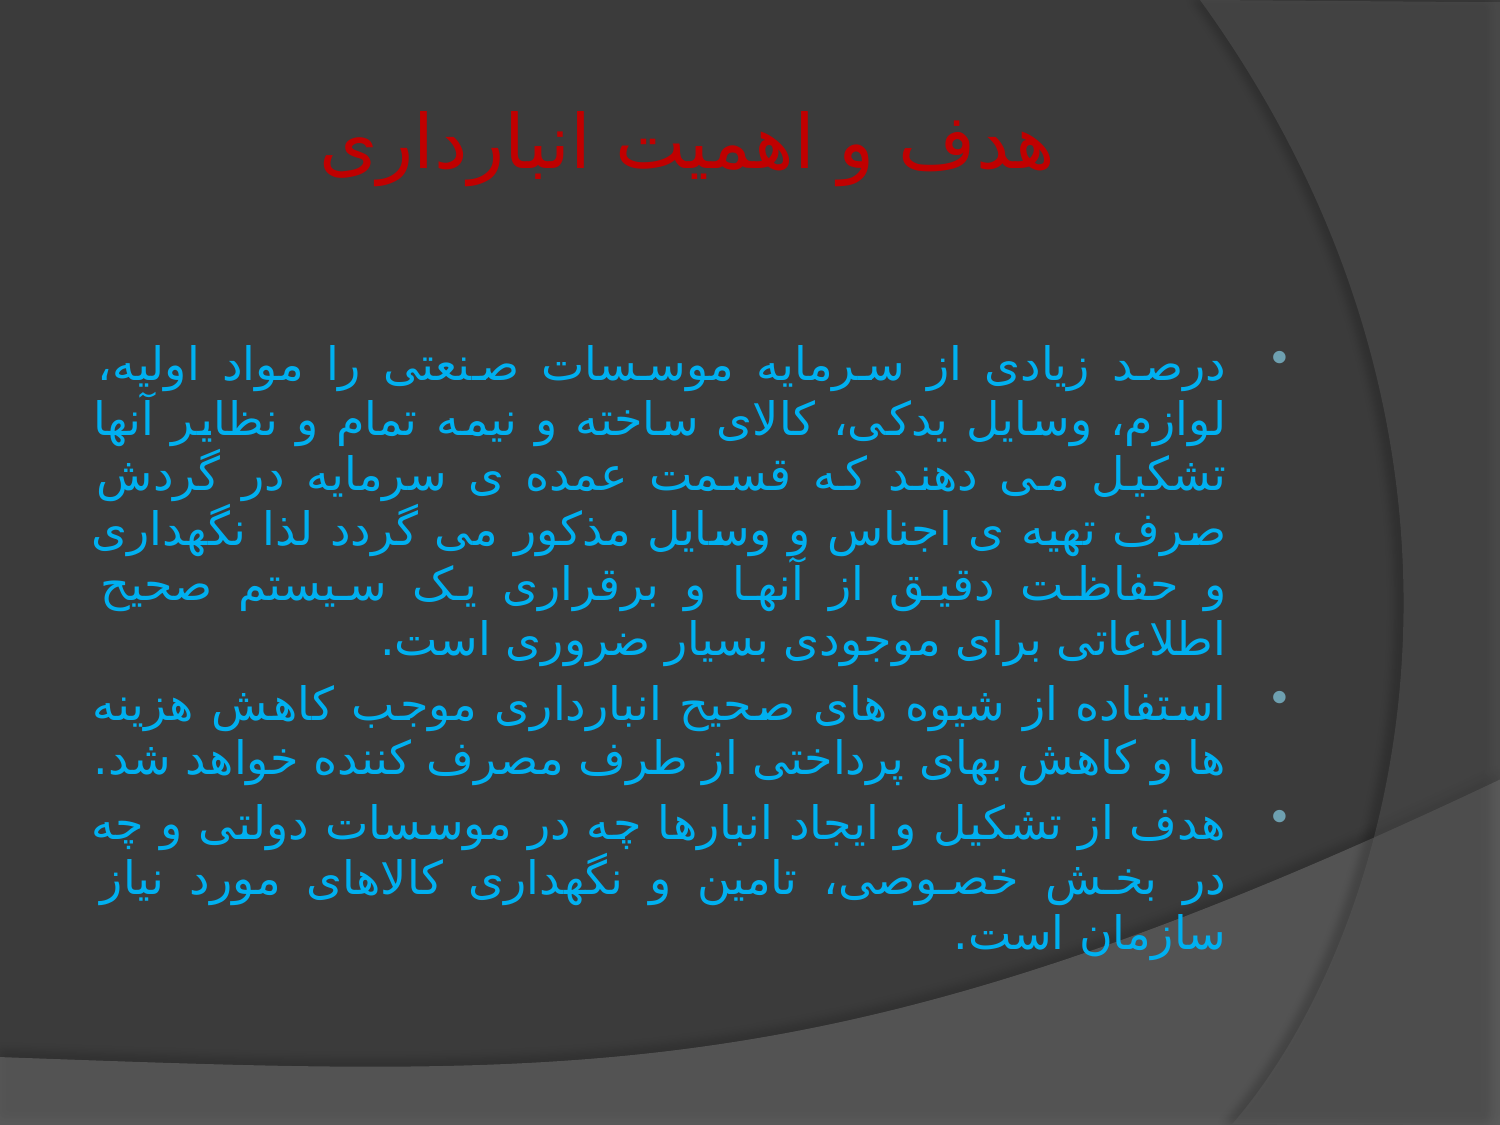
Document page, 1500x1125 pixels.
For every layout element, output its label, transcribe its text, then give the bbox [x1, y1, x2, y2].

list درصد زیادی از سرمایه موسسات صنعتی را مواد اولیه، لوازم، وسایل یدکی، کالای ساخته و نیمه تمام و نظایر آنها تشکیل می دهند که قسمت عمده ی سرمایه در گردش صرف تهیه ی اجناس و وسایل مذکور می گردد لذا نگهداری و حفاظت دقیق از آنها و برقراری یک سیستم صحیح اطلاعاتی برای موجودی بسیار ضروری است. استفاده از شیوه های صحیح انبارداری موجب کاهش هزینه ها و کاهش بهای پرداختی از طرف مصرف کننده خواهد شد. هدف از تشکیل و ایجاد انبارها چه در موسسات دولتی و چه در بخش خصوصی، تامین و نگهداری کالاهای مورد نیاز سازمان است. [75, 262, 1300, 1005]
title هدف و اهمیت انبارداری [75, 45, 1300, 233]
